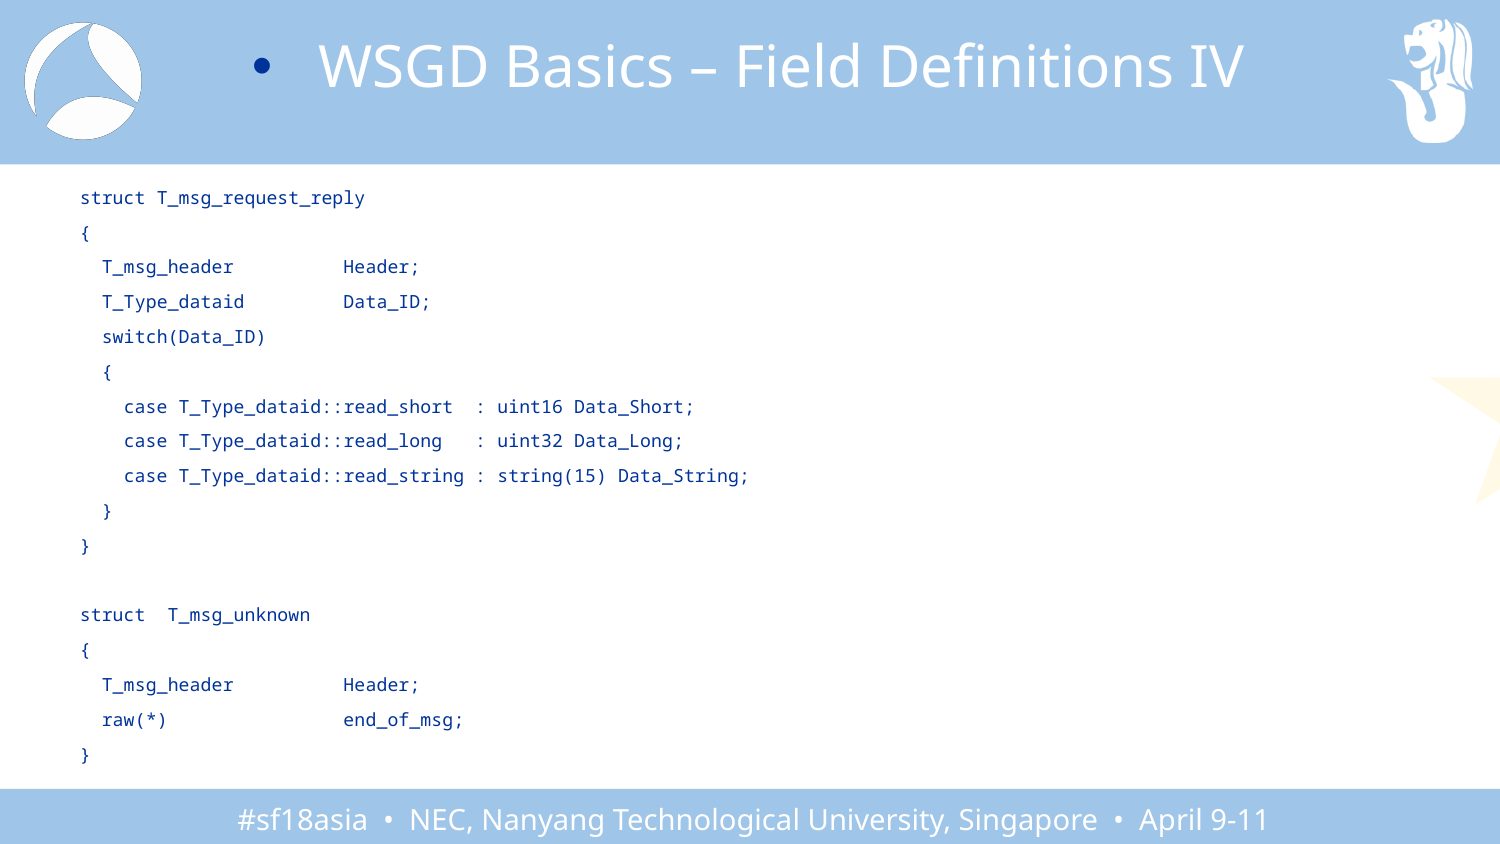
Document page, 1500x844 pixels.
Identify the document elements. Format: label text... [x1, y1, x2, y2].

picture [24, 22, 142, 140]
list struct T_msg_request_reply { T_msg_header Header; T_Type_dataid Data_ID; switch(Data_ID) { case T_Type_dataid::read_short : uint16 Data_Short; case T_Type_dataid::read_long : uint32 Data_Long; case T_Type_dataid::read_string : string(15) Data_String; } } struct T_msg_unknown { T_msg_header Header; raw(*) end_of_msg; } [64, 173, 1436, 788]
picture [1387, 19, 1473, 143]
list WSGD Basics – Field Definitions IV [147, 0, 1341, 139]
